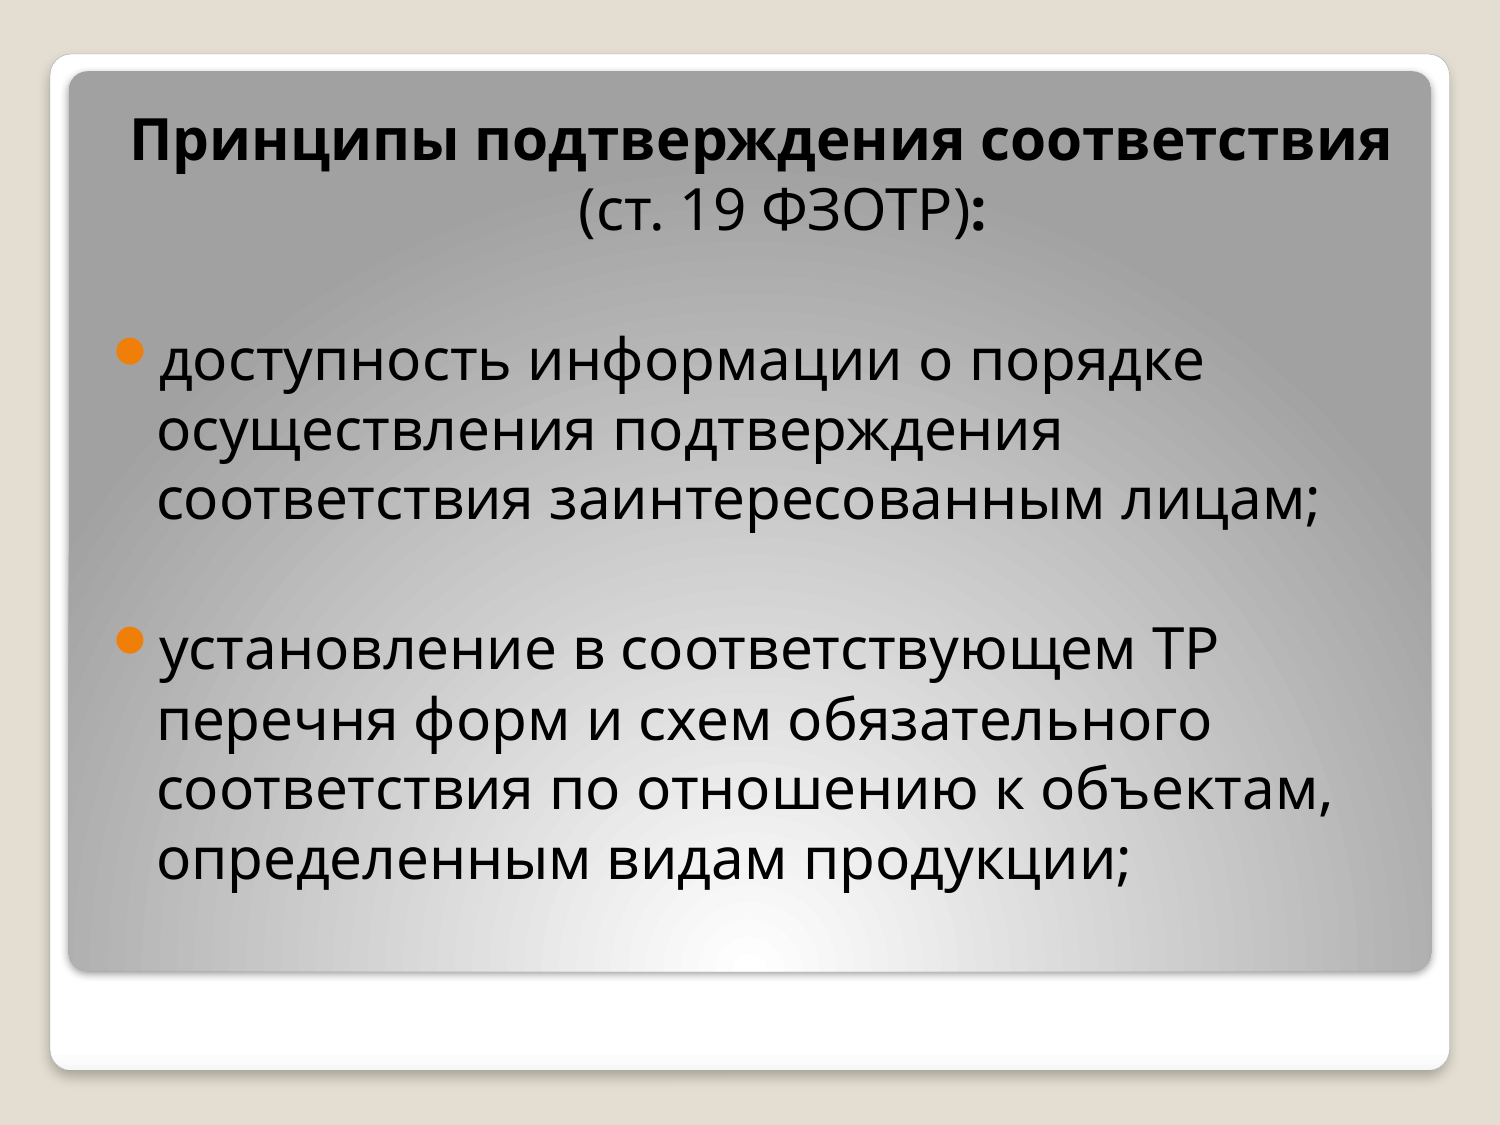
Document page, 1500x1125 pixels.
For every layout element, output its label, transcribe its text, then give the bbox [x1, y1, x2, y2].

list Принципы подтверждения соответствия (ст. 19 ФЗОТР): доступность информации о порядке осуществления подтверждения соответствия заинтересованным лицам; установление в соответствующем ТР перечня форм и схем обязательного соответствия по отношению к объектам, определенным видам продукции; [82, 86, 1425, 975]
